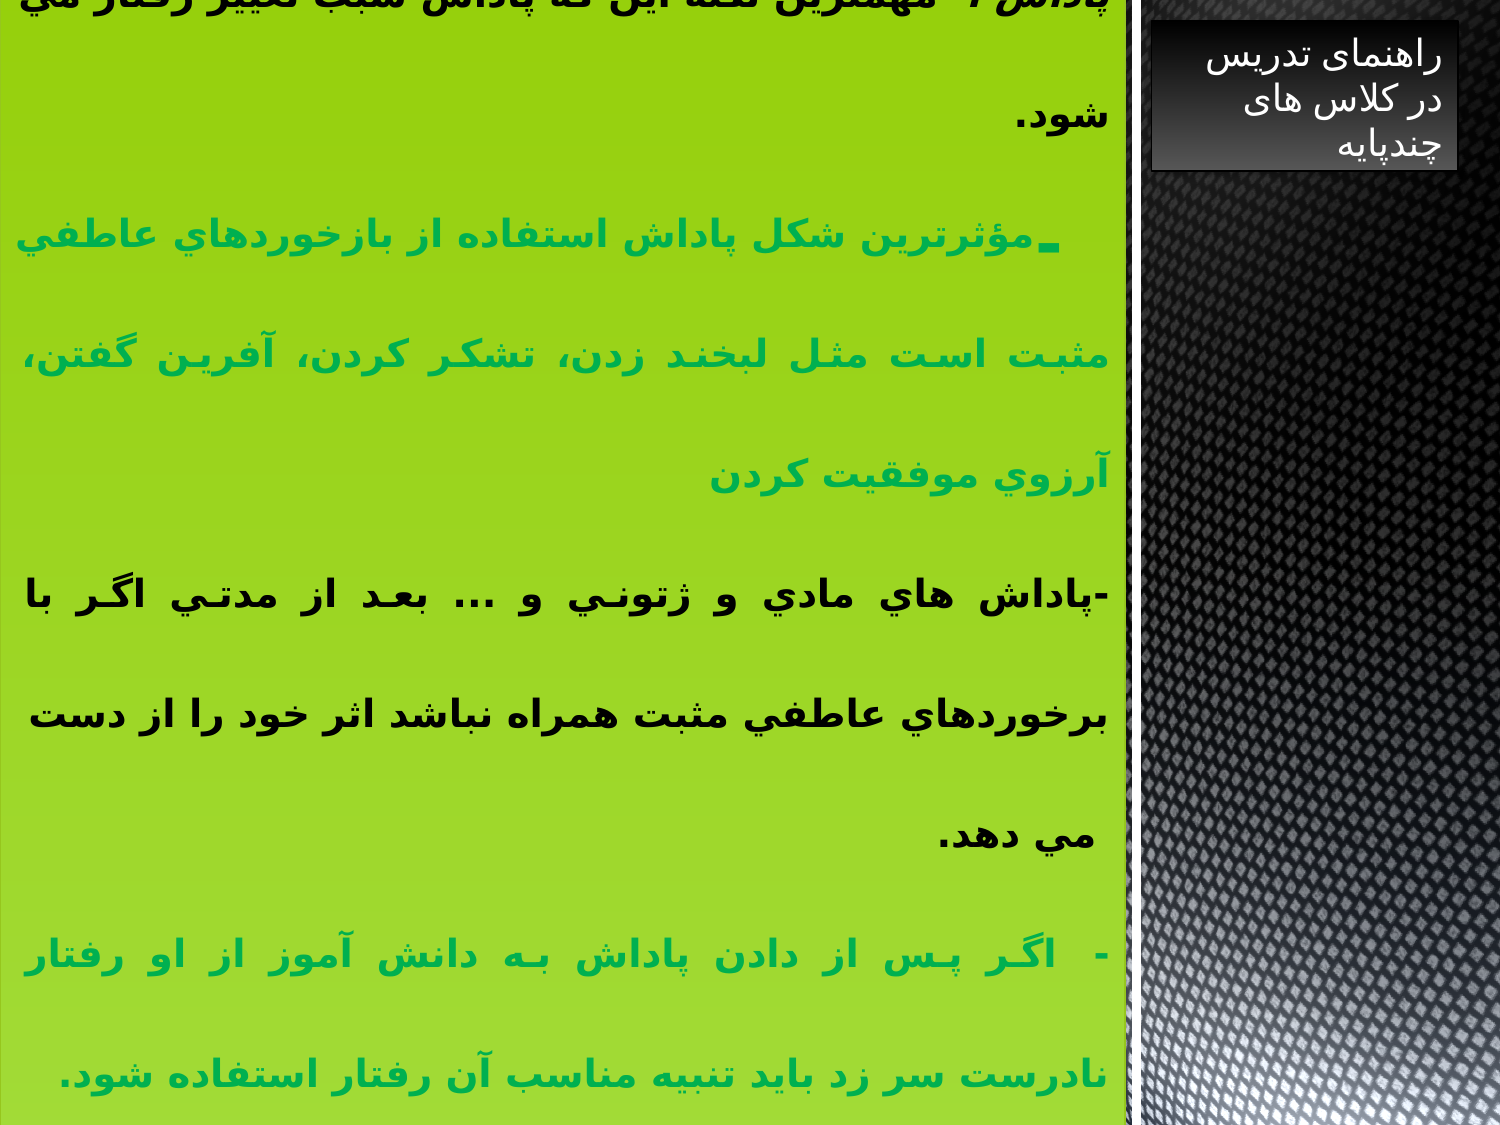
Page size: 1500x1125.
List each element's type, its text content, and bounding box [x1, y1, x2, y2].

picture [1126, 0, 1500, 1125]
text_box بزرگ ترين تنبيه حذف پاداش است. پاداش : مهمترين نكته اين كه پاداش سبب تغيير رفتار مي شود. -مؤثرترين شكل پاداش استفاده از بازخوردهاي عاطفي مثبت است مثل لبخند زدن، تشكر كردن، آفرين گفتن، آرزوي موفقيت كردن -پاداش هاي مادي و ژتوني و ... بعد از مدتي اگر با برخوردهاي عاطفي مثبت همراه نباشد اثر خود را از دست مي دهد. - اگر پس از دادن پاداش به دانش آموز از او رفتار نادرست سر زد بايد تنبيه مناسب آن رفتار استفاده شود. - پاداش بايد عادلانه باشد. نبايد از جايزه به عنوان پاداش براي آرام كردن دانش آموزان پردردسر استفاده كرد. [0, 0, 1126, 1125]
text_box راهنمای تدریس در کلاس های چندپایه [1151, 20, 1459, 172]
